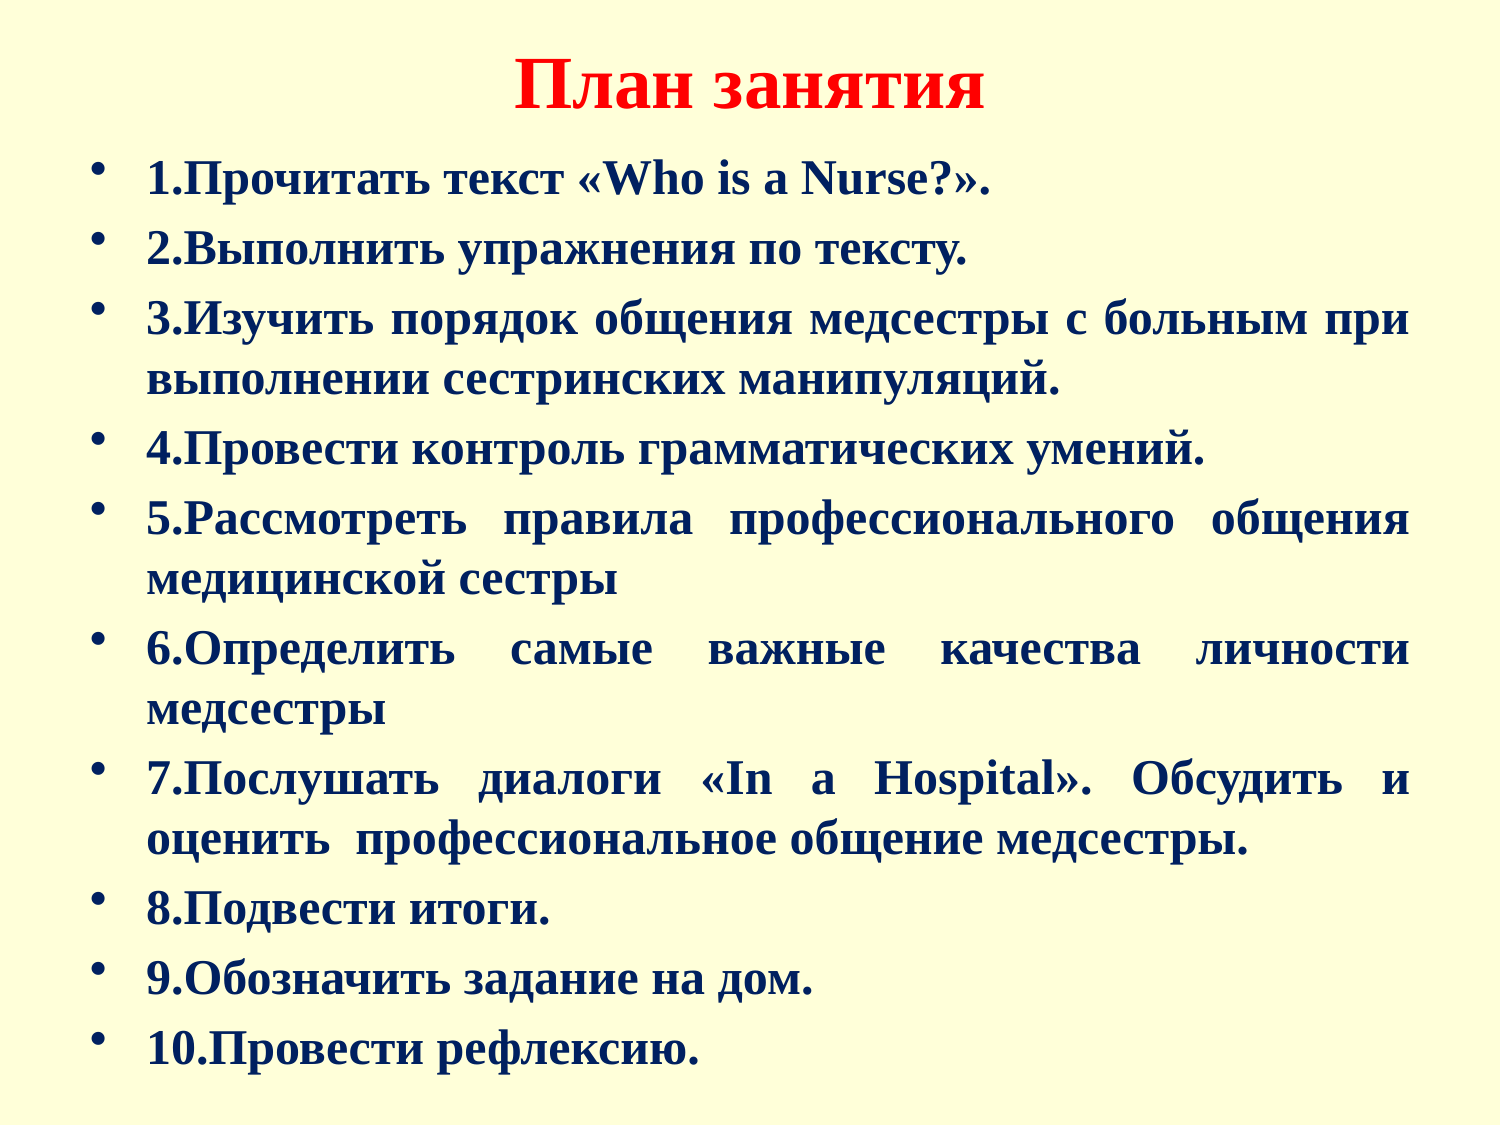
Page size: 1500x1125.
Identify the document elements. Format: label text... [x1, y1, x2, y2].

title План занятия [74, 18, 1426, 136]
list 1.Прочитать текст «Who is a Nurse?». 2.Выполнить упражнения по тексту. 3.Изучить порядок общения медсестры с больным при выполнении сестринских манипуляций. 4.Провести контроль грамматических умений. 5.Рассмотреть правила профессионального общения медицинской сестры 6.Определить самые важные качества личности медсестры 7.Послушать диалоги «In a Hospital». Обсудить и оценить профессиональное общение медсестры. 8.Подвести итоги. 9.Обозначить задание на дом. 10.Провести рефлексию. [74, 136, 1426, 1125]
